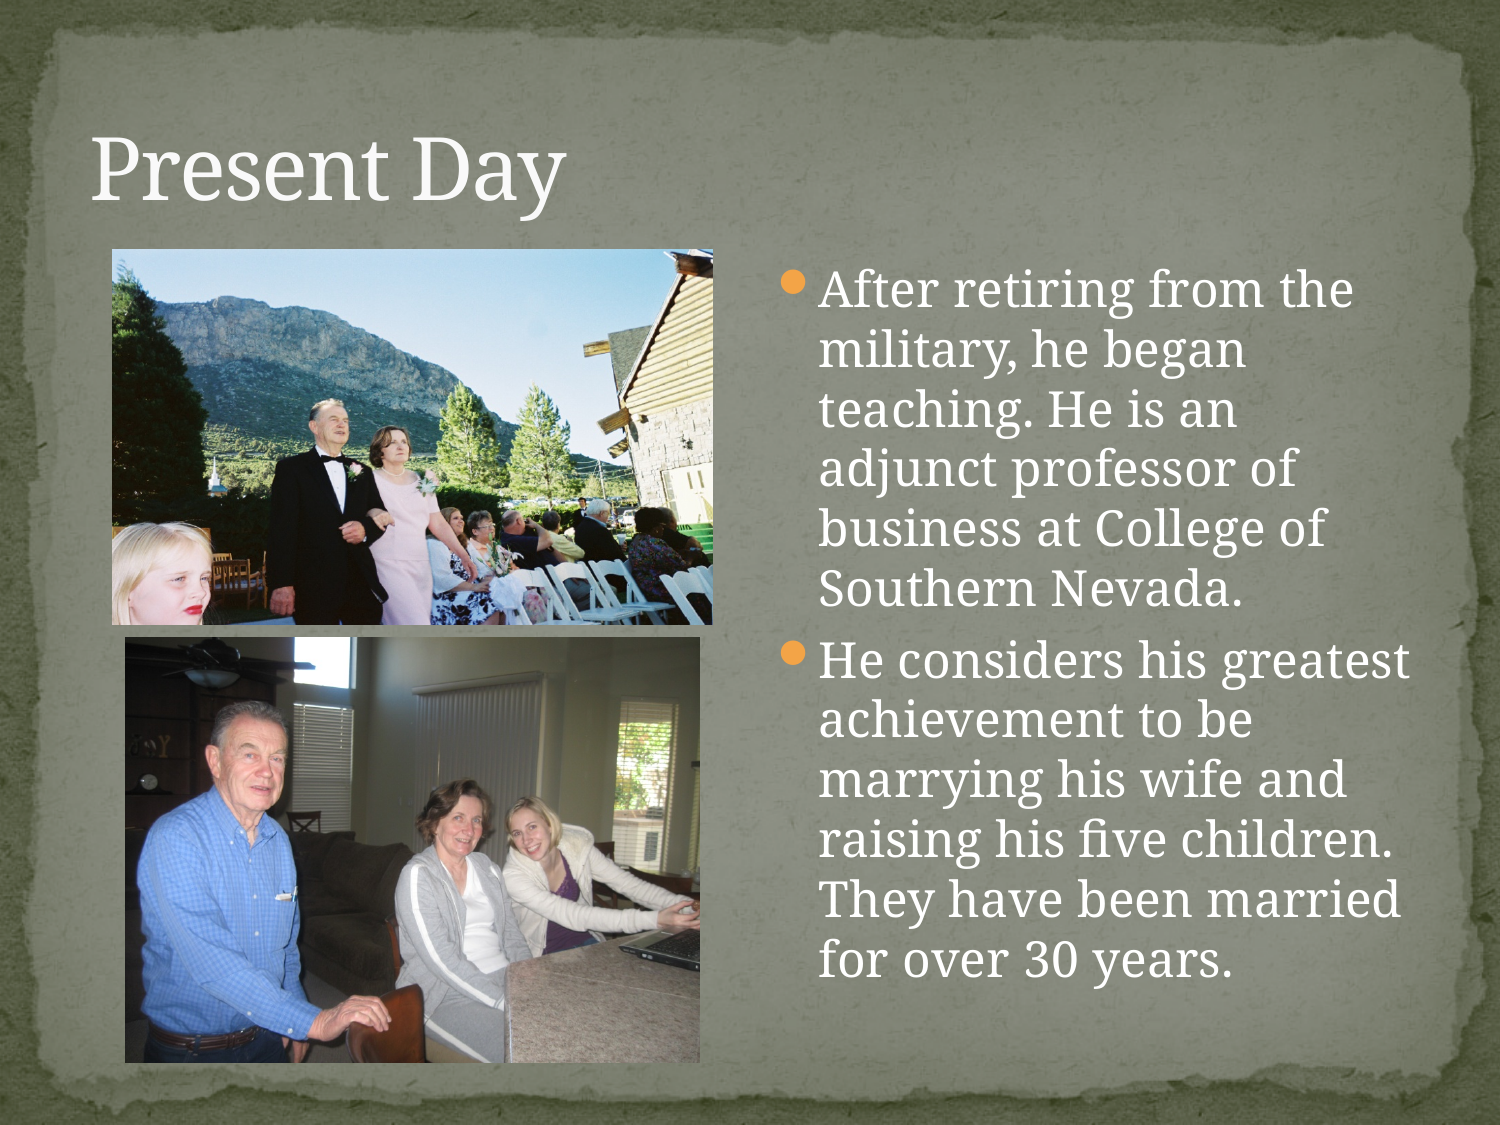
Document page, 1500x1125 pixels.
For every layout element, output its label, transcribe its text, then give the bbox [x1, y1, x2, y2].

title Present Day [74, 24, 1425, 225]
picture [125, 637, 701, 1063]
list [115, 252, 711, 623]
picture [112, 249, 713, 625]
list After retiring from the military, he began teaching. He is an adjunct professor of business at College of Southern Nevada. He considers his greatest achievement to be marrying his wife and raising his five children. They have been married for over 30 years. [762, 249, 1429, 1000]
